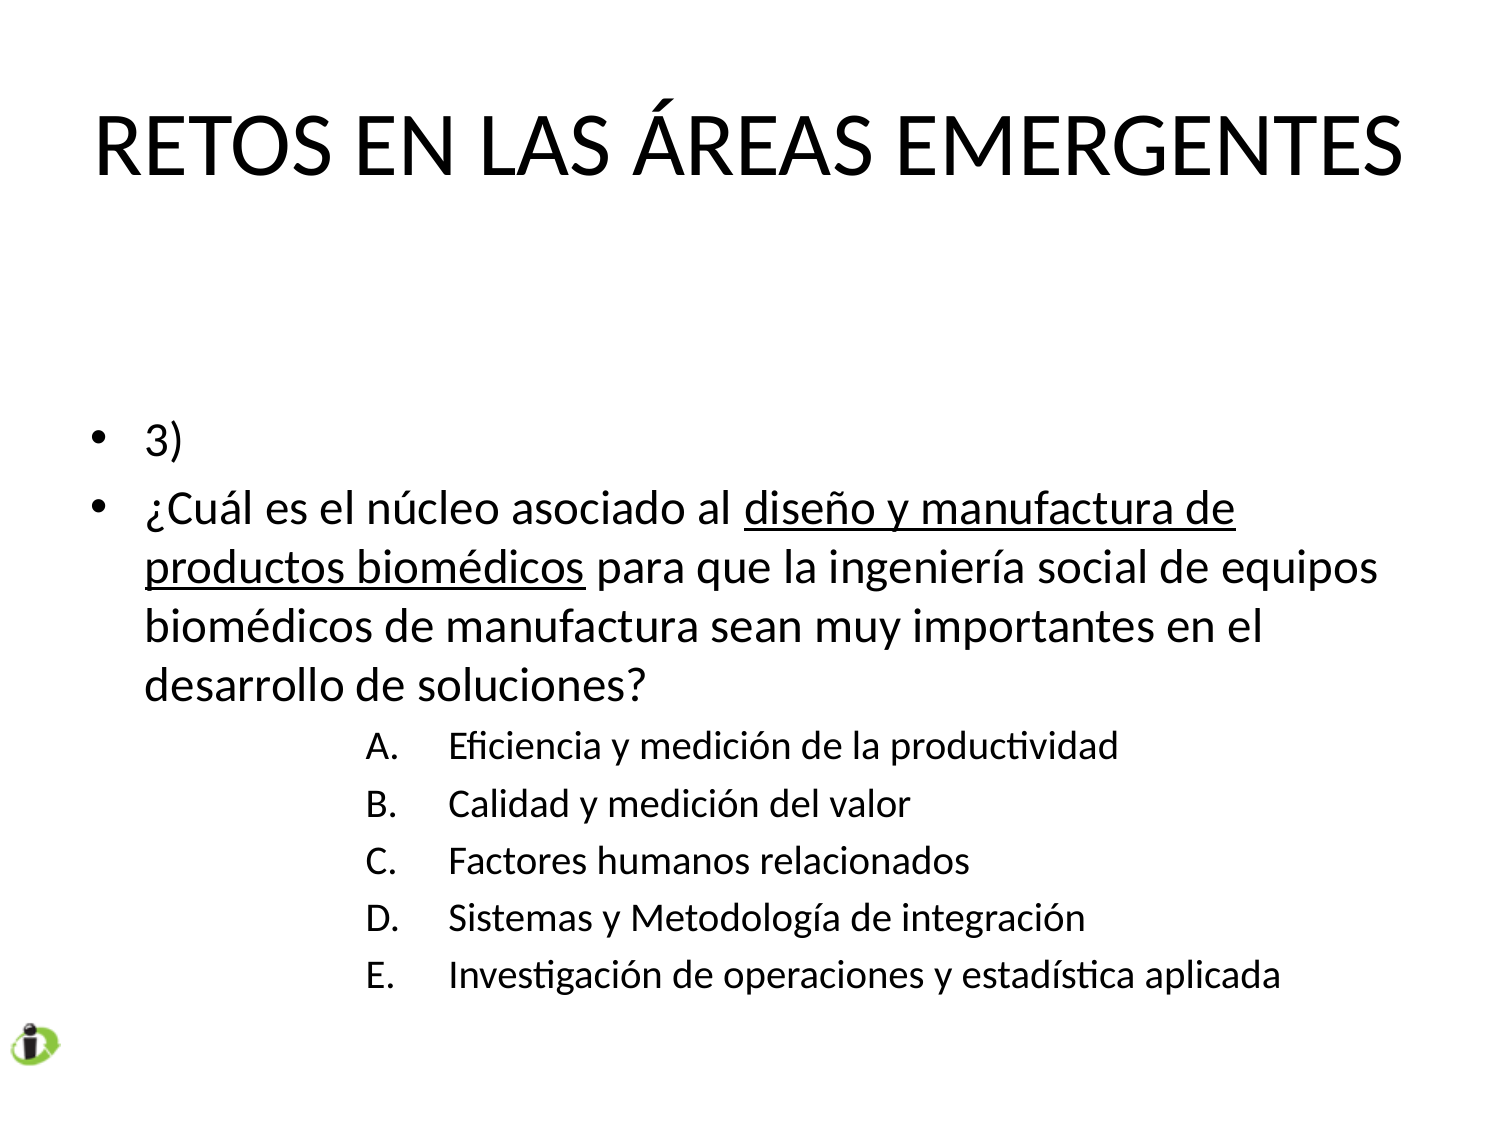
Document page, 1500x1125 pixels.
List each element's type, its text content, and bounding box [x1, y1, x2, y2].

title RETOS EN LAS ÁREAS EMERGENTES [75, 45, 1425, 233]
list 3) ¿Cuál es el núcleo asociado al diseño y manufactura de productos biomédicos para que la ingeniería social de equipos biomédicos de manufactura sean muy importantes en el desarrollo de soluciones? Eficiencia y medición de la productividad Calidad y medición del valor Factores humanos relacionados Sistemas y Metodología de integración Investigación de operaciones y estadística aplicada [75, 262, 1425, 1005]
picture [10, 1020, 61, 1072]
